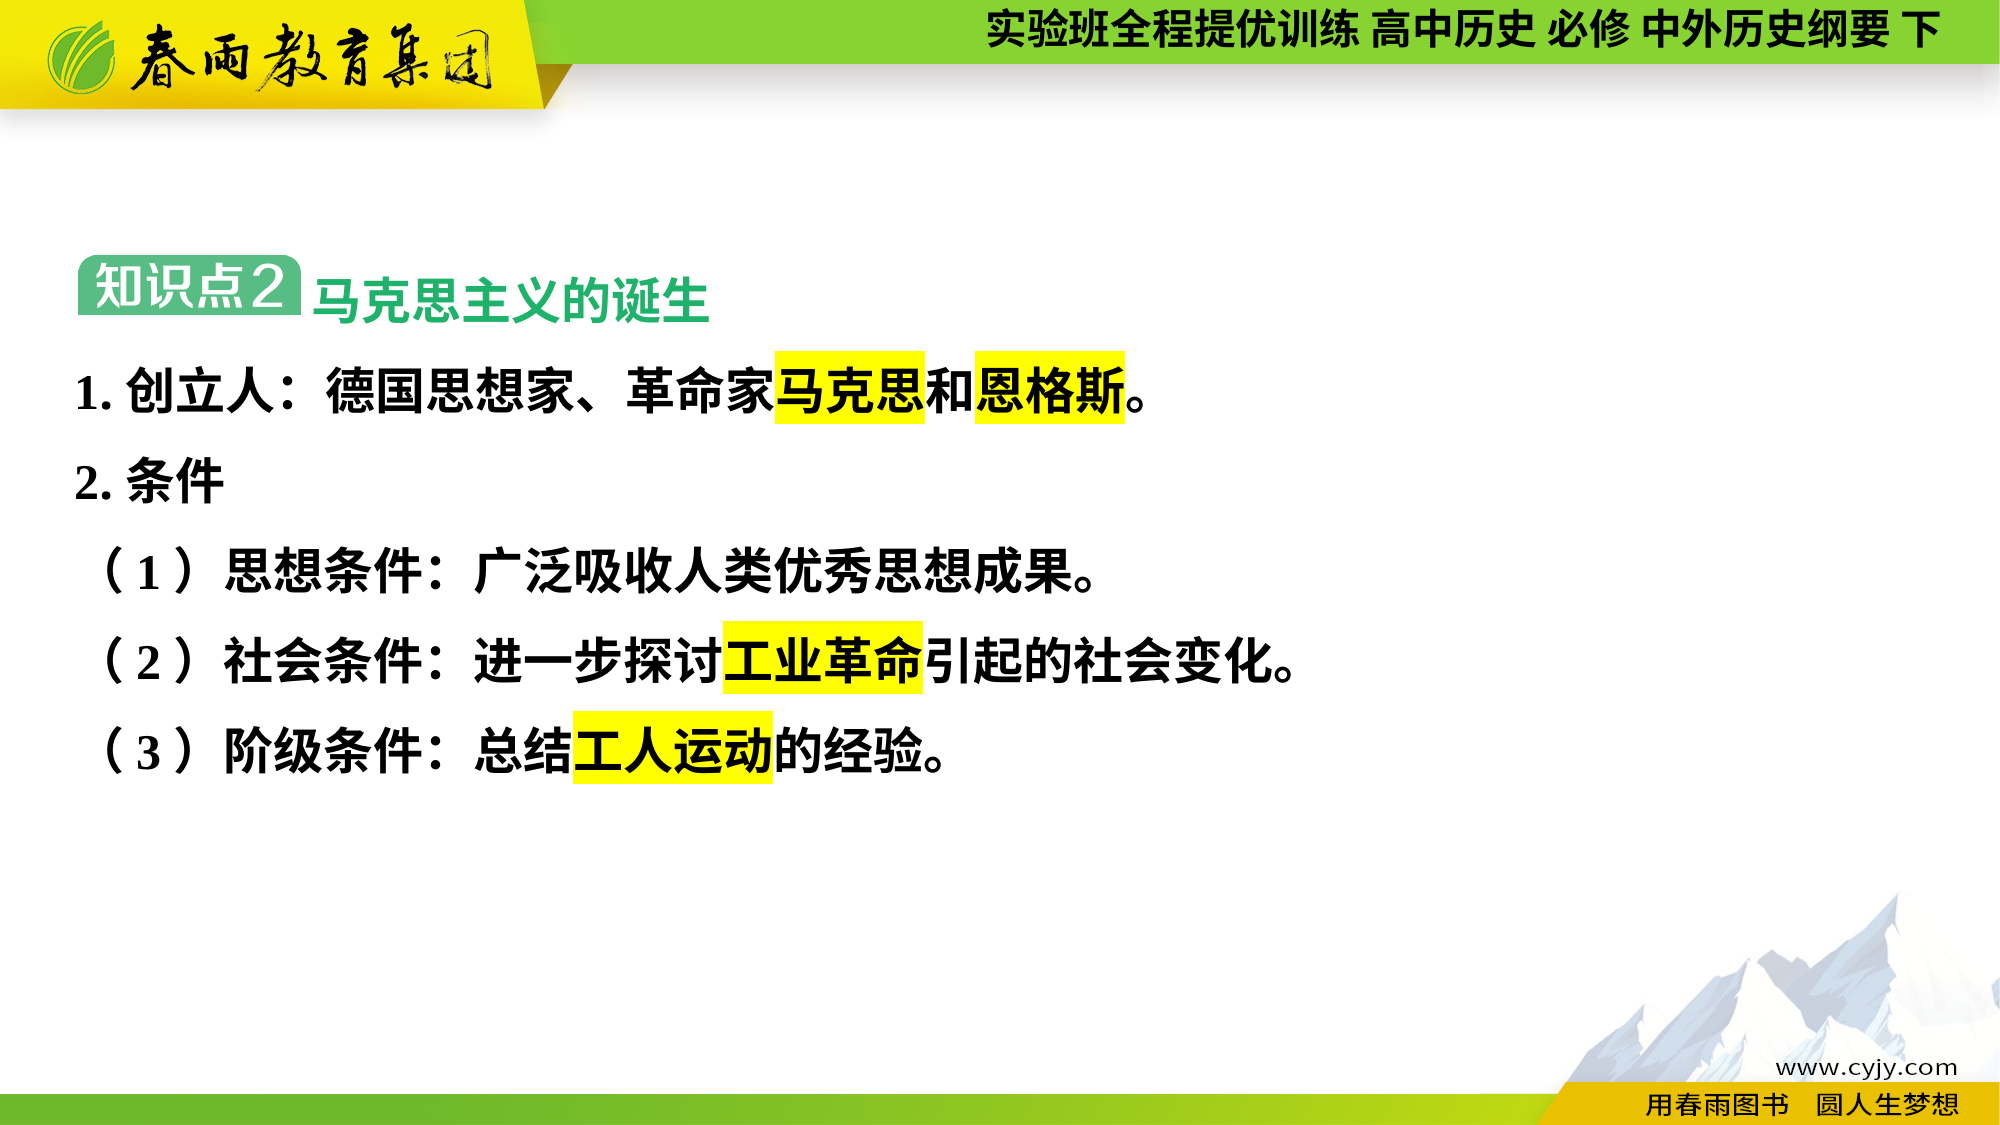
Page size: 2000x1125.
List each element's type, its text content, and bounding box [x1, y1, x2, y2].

picture [0, 0, 2000, 1125]
list 马克思主义的诞生 1.创立人：德国思想家、革命家马克思和恩格斯。 2.条件 （1）思想条件：广泛吸收人类优秀思想成果。 （2）社会条件：进一步探讨工业革命引起的社会变化。 （3）阶级条件：总结工人运动的经验。 [59, 231, 1944, 793]
